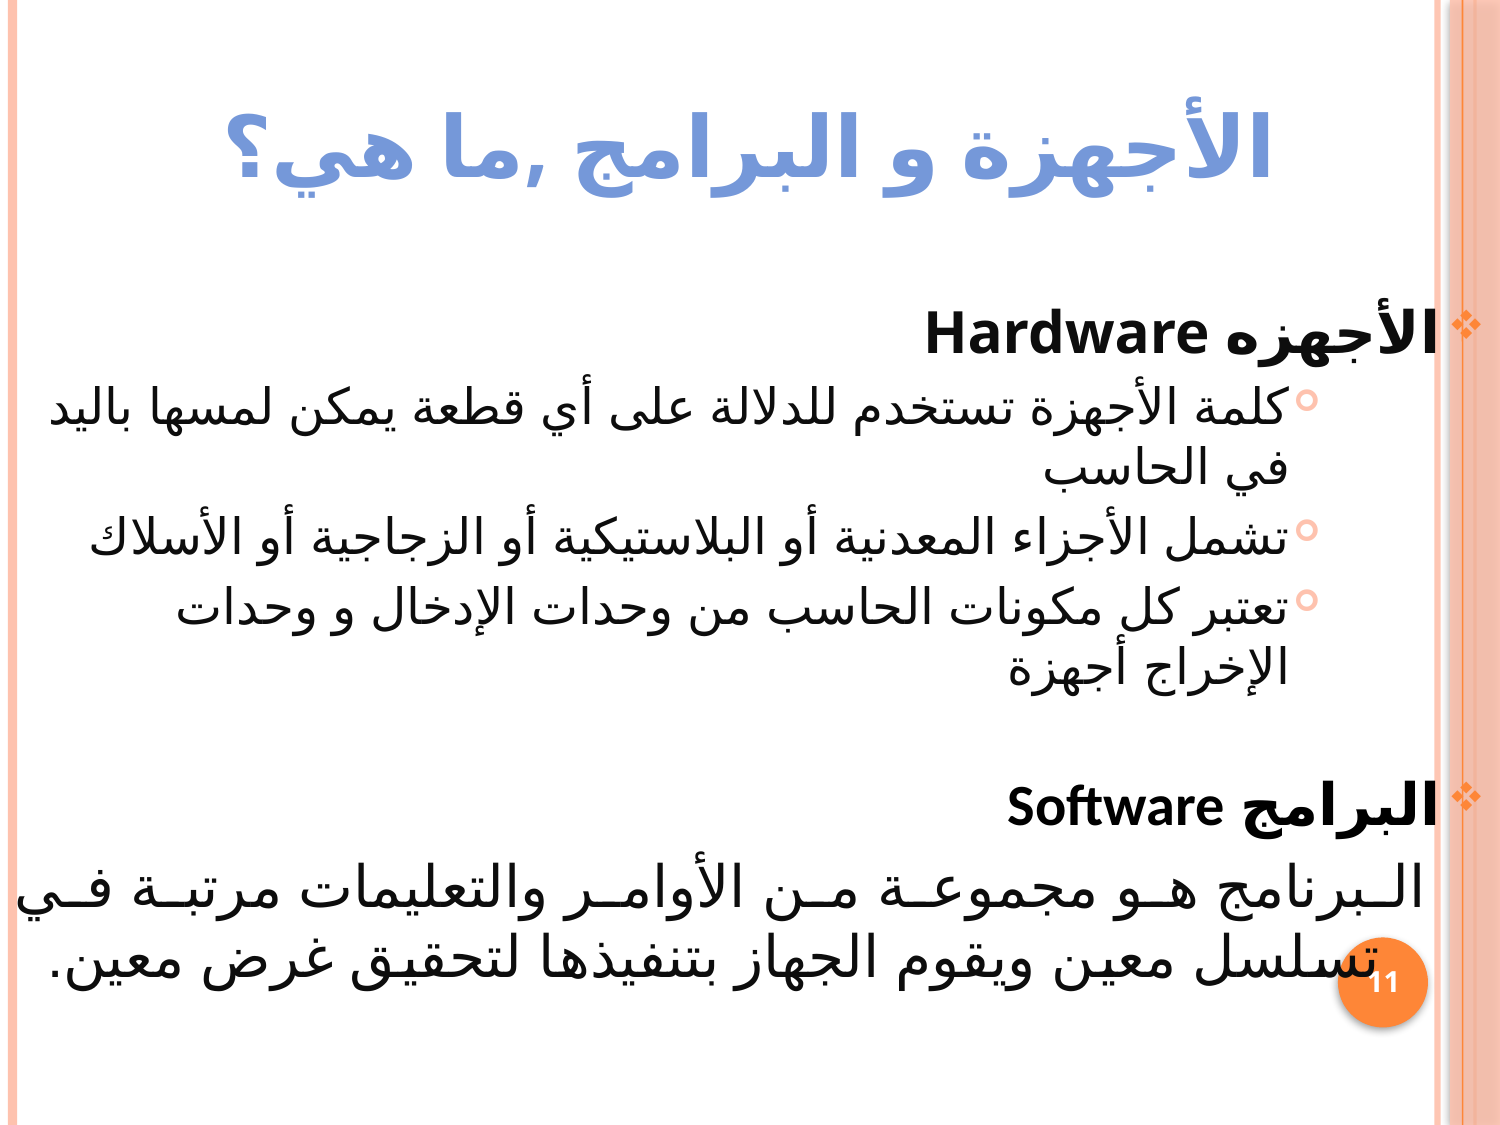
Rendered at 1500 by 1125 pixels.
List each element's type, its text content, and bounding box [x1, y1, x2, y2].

text_box الأجهزة و البرامج ,ما هي؟ [74, 50, 1425, 238]
list الأجهزه Hardware كلمة الأجهزة تستخدم للدلالة على أي قطعة يمكن لمسها باليد في الحاسب تشمل الأجزاء المعدنية أو البلاستيكية أو الزجاجية أو الأسلاك تعتبر كل مكونات الحاسب من وحدات الإدخال و وحدات الإخراج أجهزة البرامج Software البرنامج هو مجموعة من الأوامر والتعليمات مرتبة في تسلسل معين ويقوم الجهاز بتنفيذها لتحقيق غرض معين. [0, 287, 1500, 1030]
